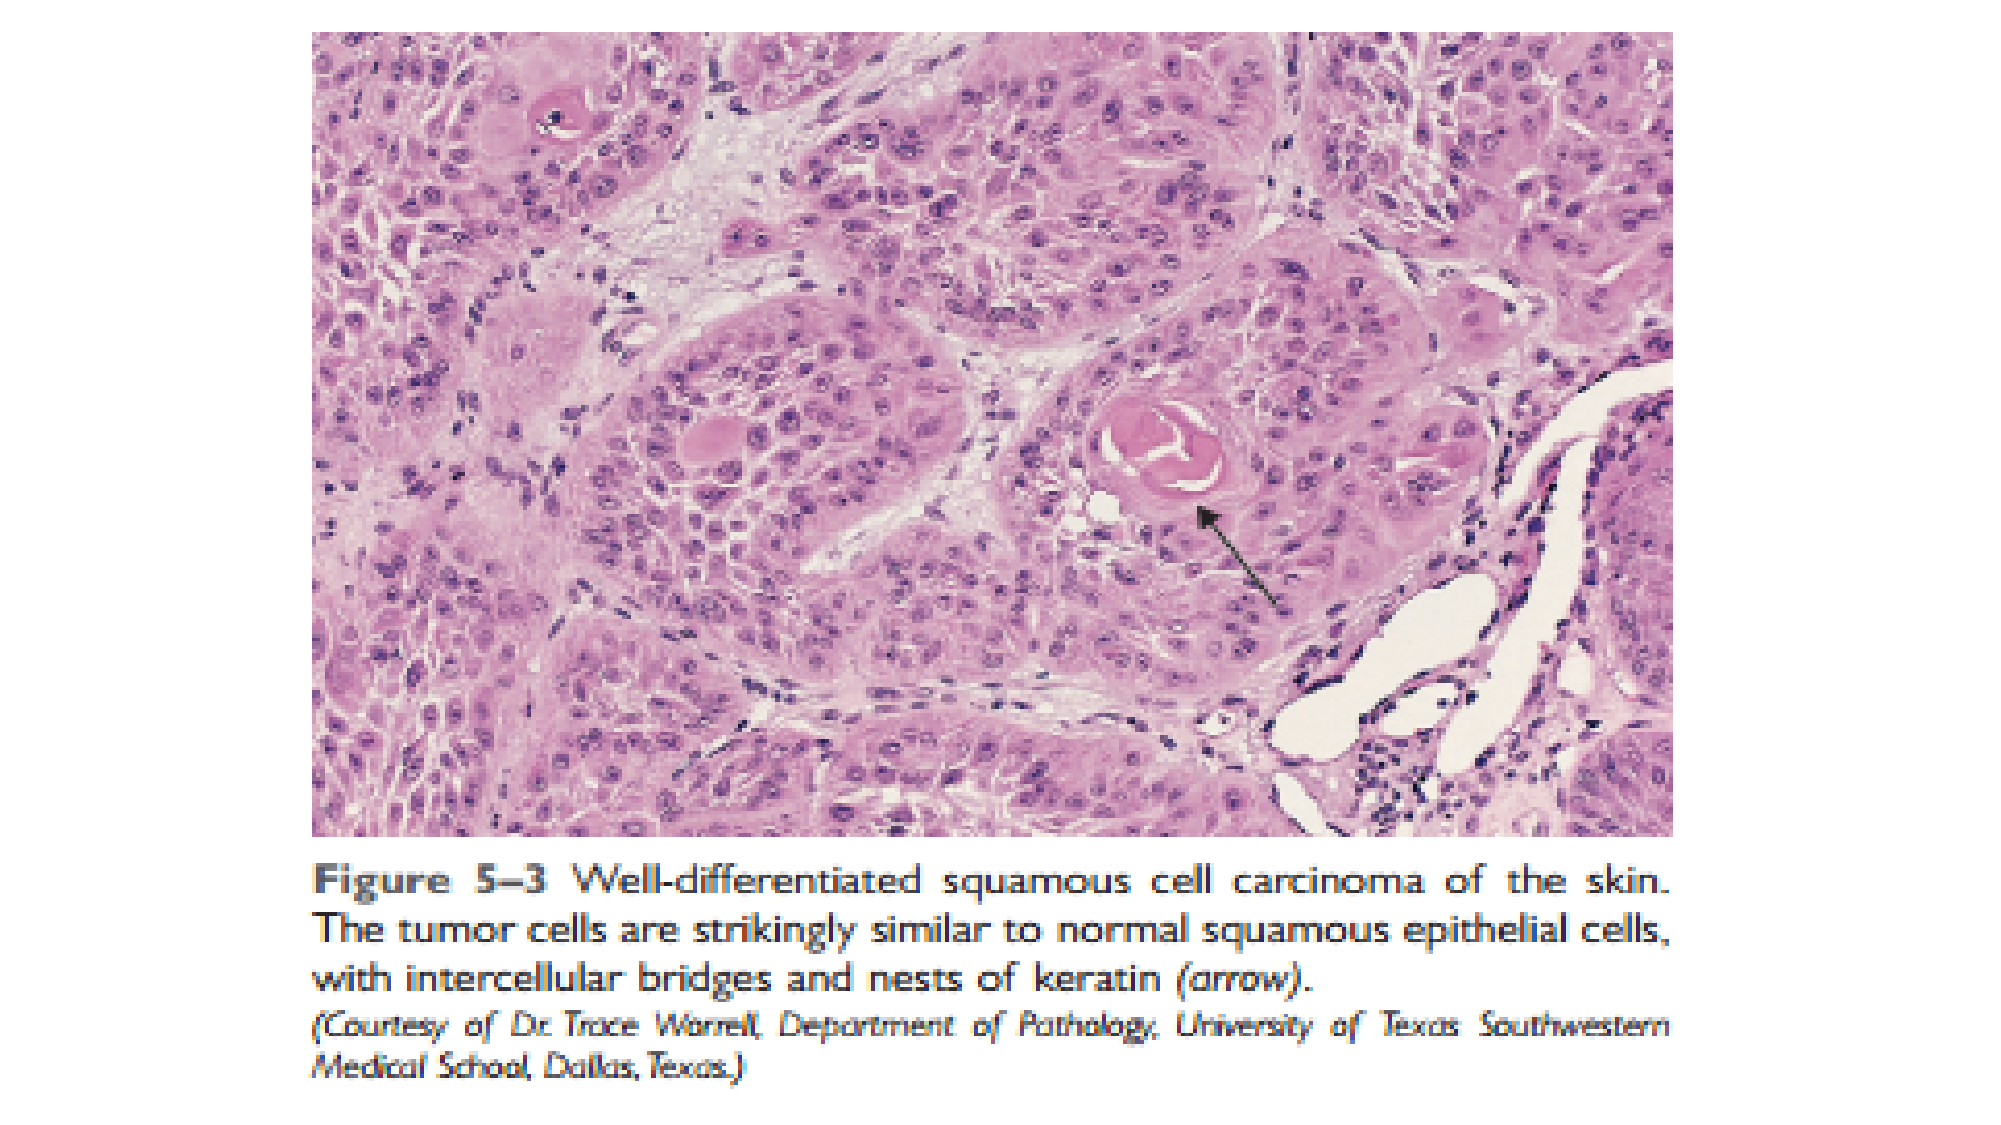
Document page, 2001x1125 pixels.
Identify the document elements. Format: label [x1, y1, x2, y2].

list [292, 14, 1715, 1112]
